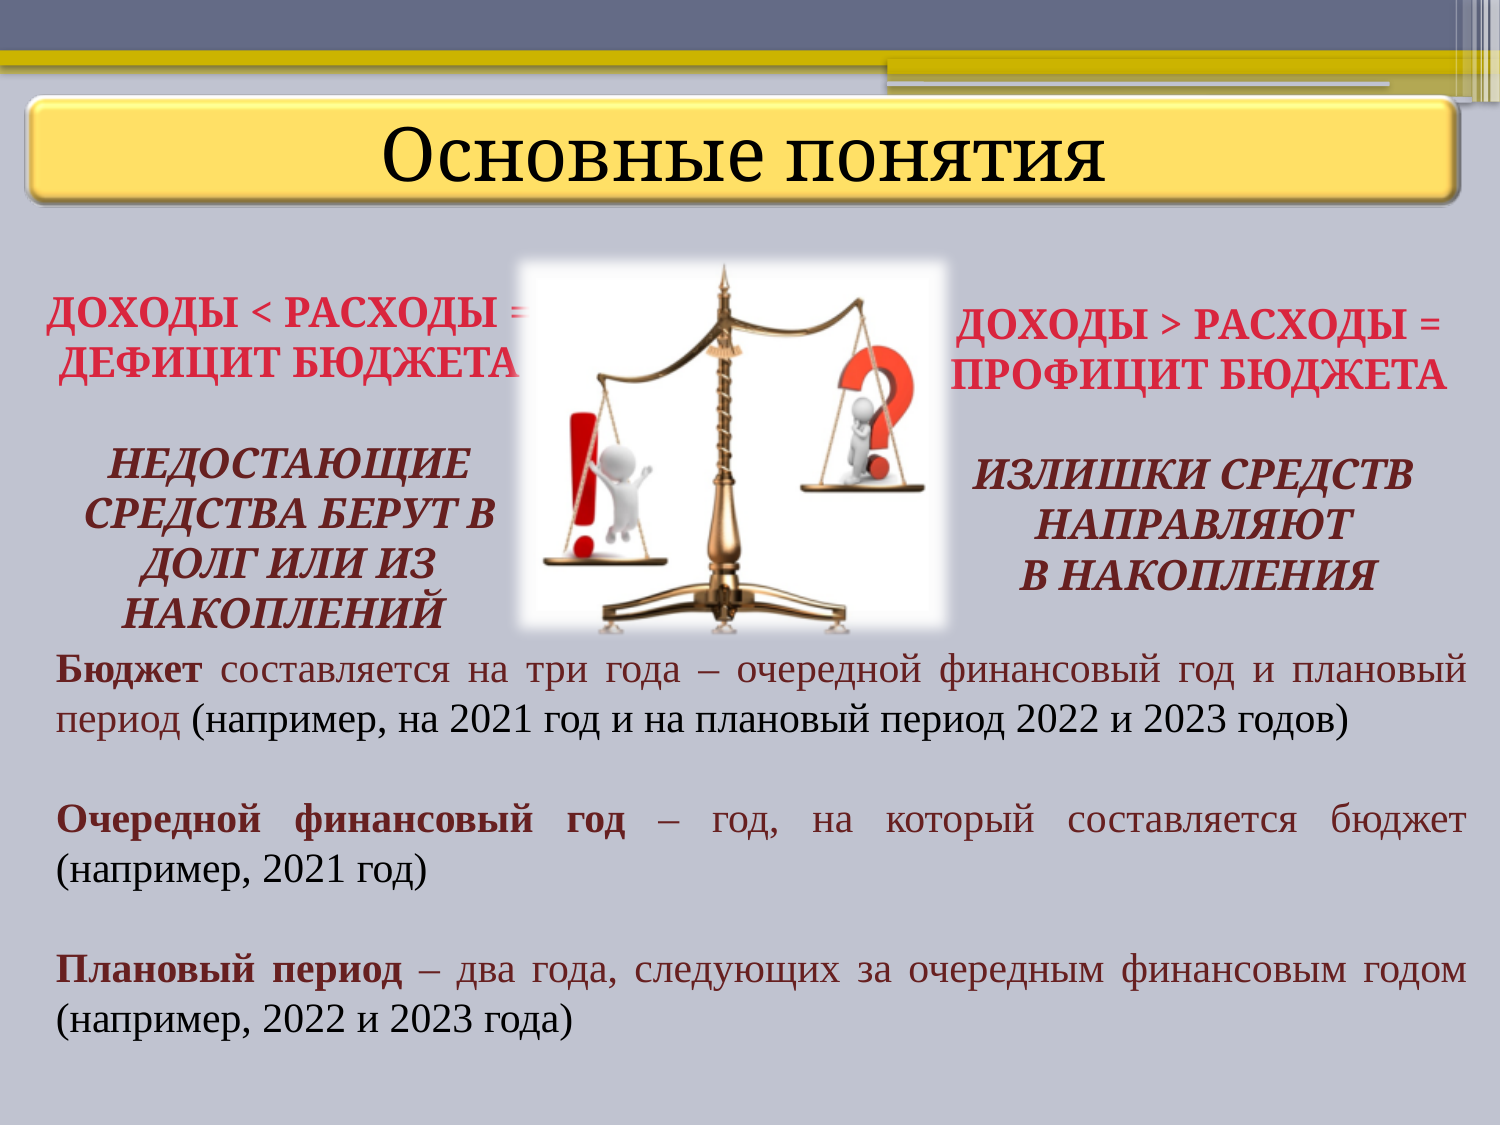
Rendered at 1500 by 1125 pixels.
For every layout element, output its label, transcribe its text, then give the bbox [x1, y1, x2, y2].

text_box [23, 93, 1463, 209]
text_box ДОХОДЫ > РАСХОДЫ = ПРОФИЦИТ БЮДЖЕТА ИЗЛИШКИ СРЕДСТВ НАПРАВЛЯЮТ В НАКОПЛЕНИЯ [970, 290, 1471, 606]
text_box ДОХОДЫ < РАСХОДЫ = ДЕФИЦИТ БЮДЖЕТА НЕДОСТАЮЩИЕ СРЕДСТВА БЕРУТ В ДОЛГ ИЛИ ИЗ НАКОПЛЕНИЙ [29, 278, 496, 644]
picture [501, 243, 965, 647]
text_box Бюджет составляется на три года – очередной финансовый год и плановый период (например, на 2021 год и на плановый период 2022 и 2023 годов) Очередной финансовый год – год, на который составляется бюджет (например, 2021 год) Плановый период – два года, следующих за очередным финансовым годом (например, 2022 и 2023 года) [41, 633, 1483, 1049]
